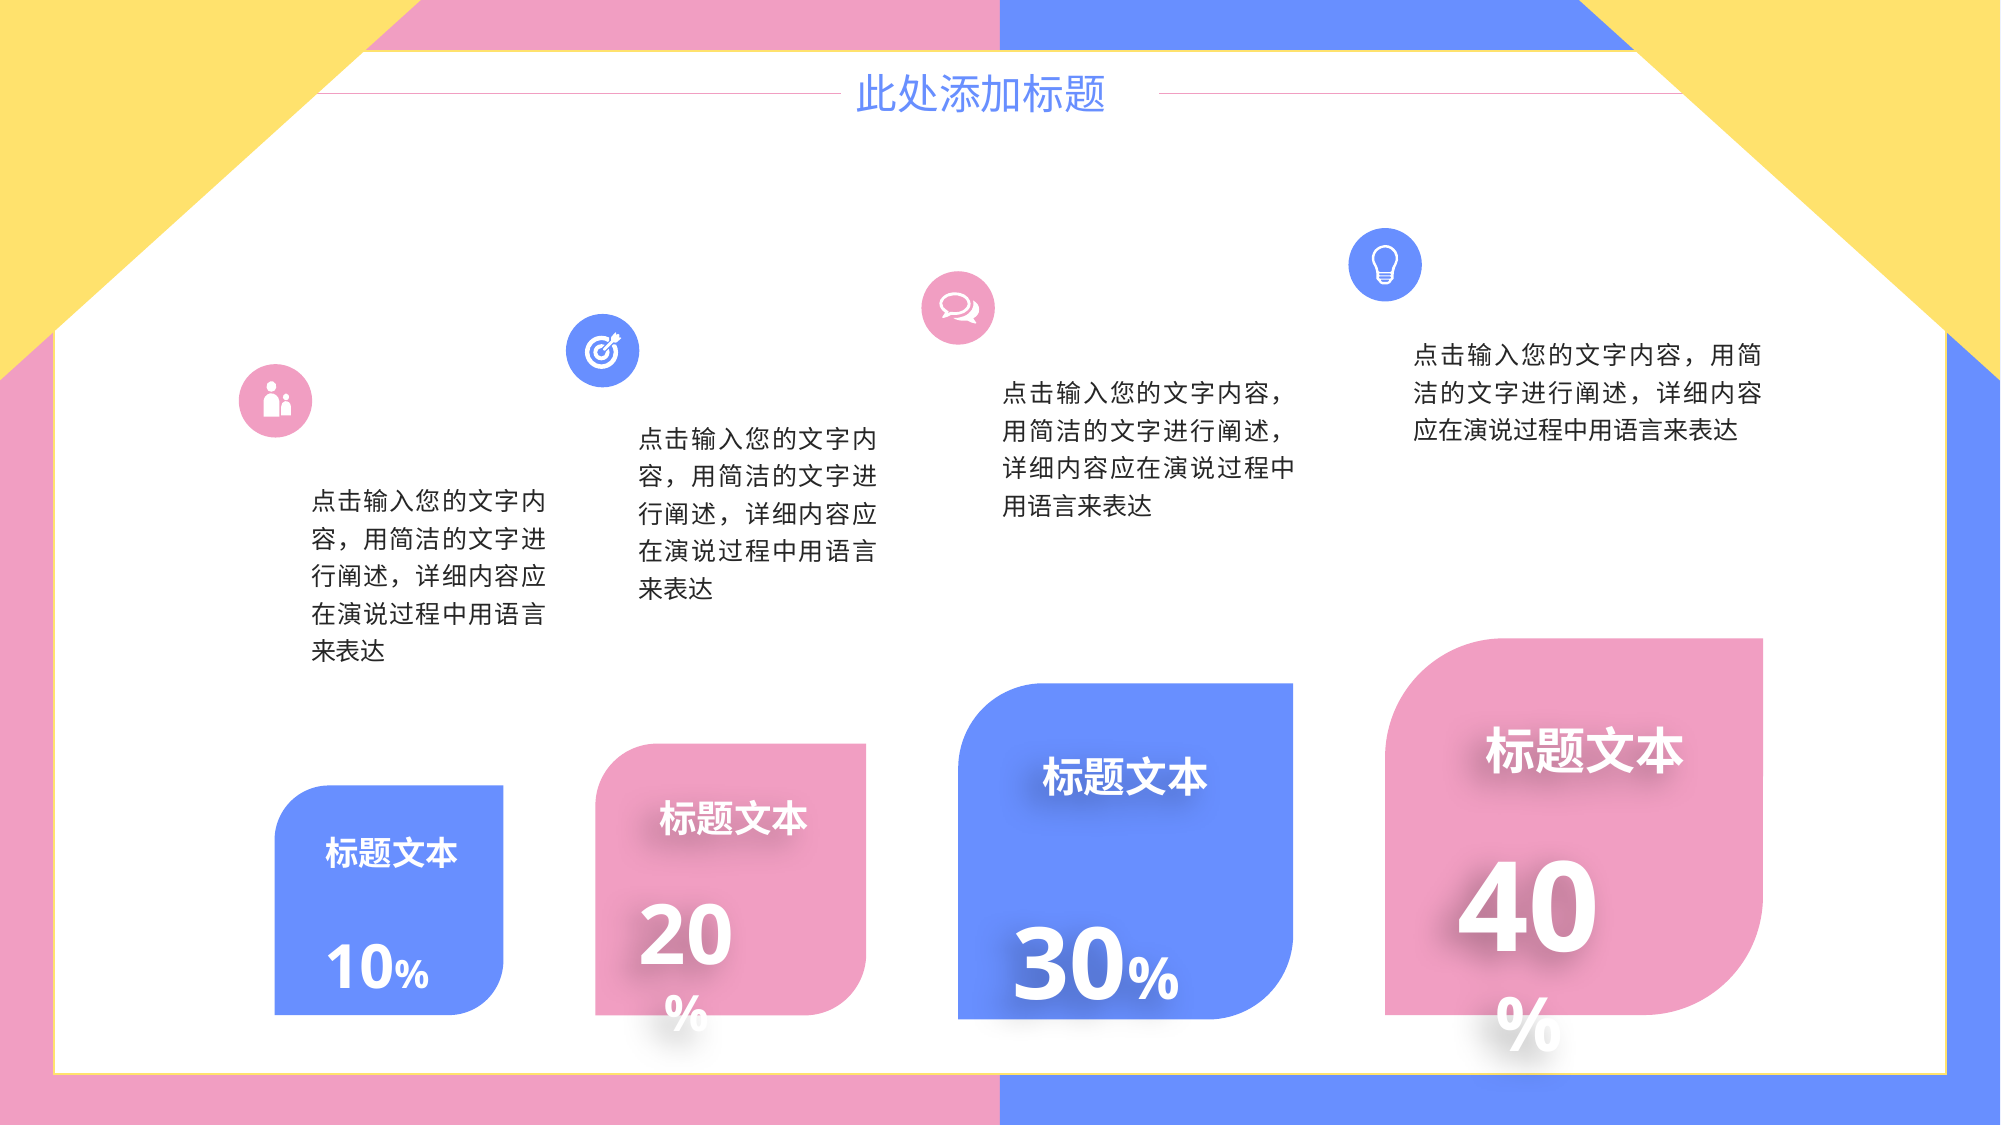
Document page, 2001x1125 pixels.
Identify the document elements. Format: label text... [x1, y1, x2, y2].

text_box 标题文本 [633, 794, 835, 842]
text_box [1577, 0, 2000, 93]
text_box [1681, 94, 2000, 382]
text_box 标题文本 [1020, 745, 1231, 807]
text_box 标题文本 [307, 832, 477, 873]
text_box [595, 743, 867, 1016]
text_box [1385, 638, 1764, 1016]
text_box 点击输入您的文字内容，用简洁的文字进行阐述，详细内容应在演说过程中用语言来表达 [311, 477, 547, 666]
text_box [958, 683, 1294, 1019]
text_box 10% [292, 930, 462, 998]
text_box 点击输入您的文字内容，用简洁的文字进行阐述，详细内容应在演说过程中用语言来表达 [1002, 370, 1297, 521]
text_box [0, 94, 319, 382]
text_box 点击输入您的文字内容，用简洁的文字进行阐述，详细内容应在演说过程中用语言来表达 [1413, 332, 1763, 445]
text_box [274, 785, 504, 1016]
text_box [565, 313, 640, 388]
text_box 30% [973, 917, 1219, 1002]
text_box [0, 0, 423, 93]
text_box 标题文本 [1443, 715, 1729, 783]
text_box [238, 364, 313, 438]
text_box 20% [608, 918, 764, 1004]
text_box 此处添加标题 [840, 60, 1160, 126]
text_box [1348, 228, 1422, 302]
text_box 点击输入您的文字内容，用简洁的文字进行阐述，详细内容应在演说过程中用语言来表达 [638, 415, 878, 604]
text_box 40% [1409, 903, 1649, 989]
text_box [921, 271, 995, 345]
